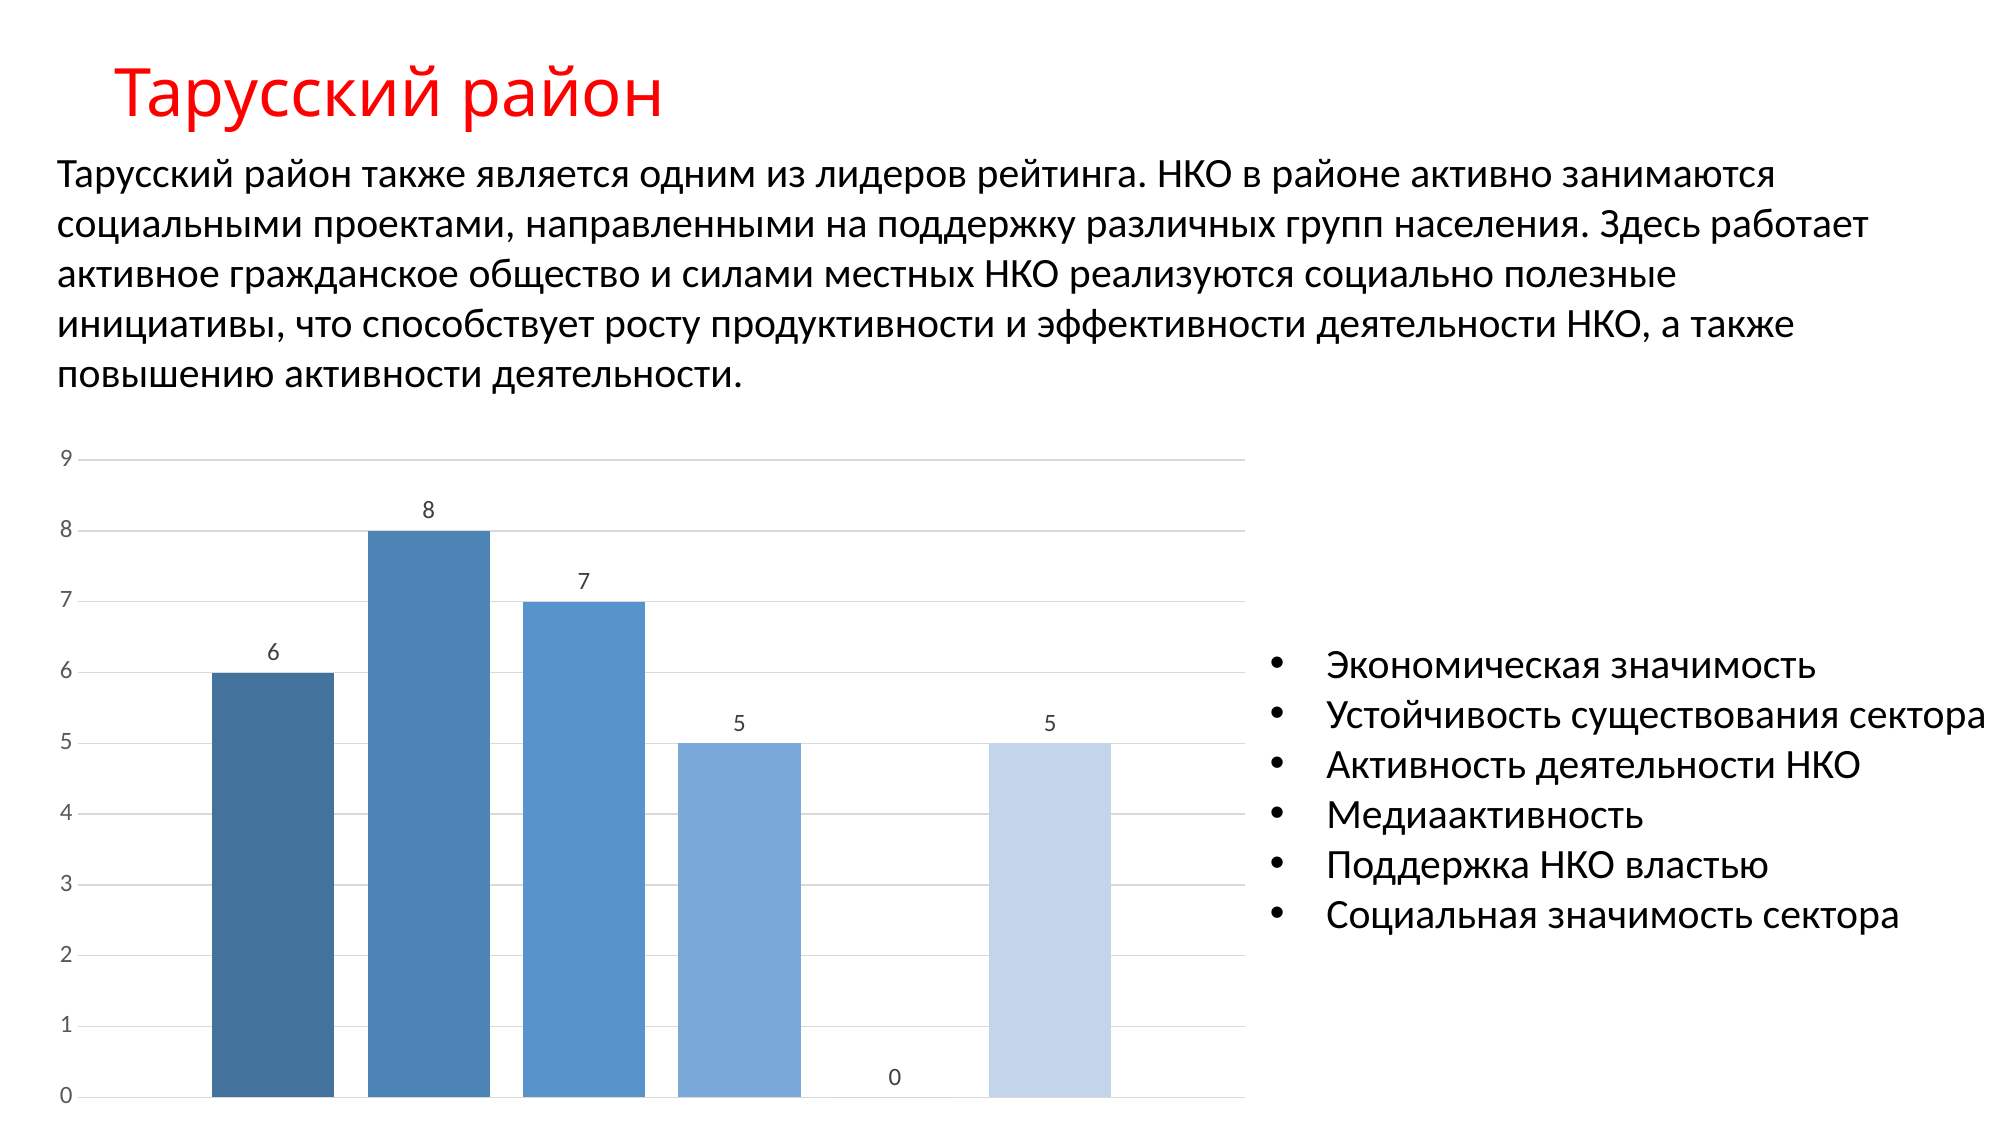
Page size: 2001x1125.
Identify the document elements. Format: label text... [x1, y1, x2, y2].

text_box Экономическая значимость Устойчивость существования сектора Активность деятельности НКО Медиаактивность Поддержка НКО властью Социальная значимость сектора [1277, 629, 2000, 945]
text_box Тарусский район также является одним из лидеров рейтинга. НКО в районе активно занимаются социальными проектами, направленными на поддержку различных групп населения. Здесь работает активное гражданское общество и силами местных НКО реализуются социально полезные инициативы, что способствует росту продуктивности и эффективности деятельности НКО, а также повышению активности деятельности. [42, 138, 1919, 404]
chart [42, 424, 1277, 1113]
text_box Тарусский район [99, 42, 698, 138]
